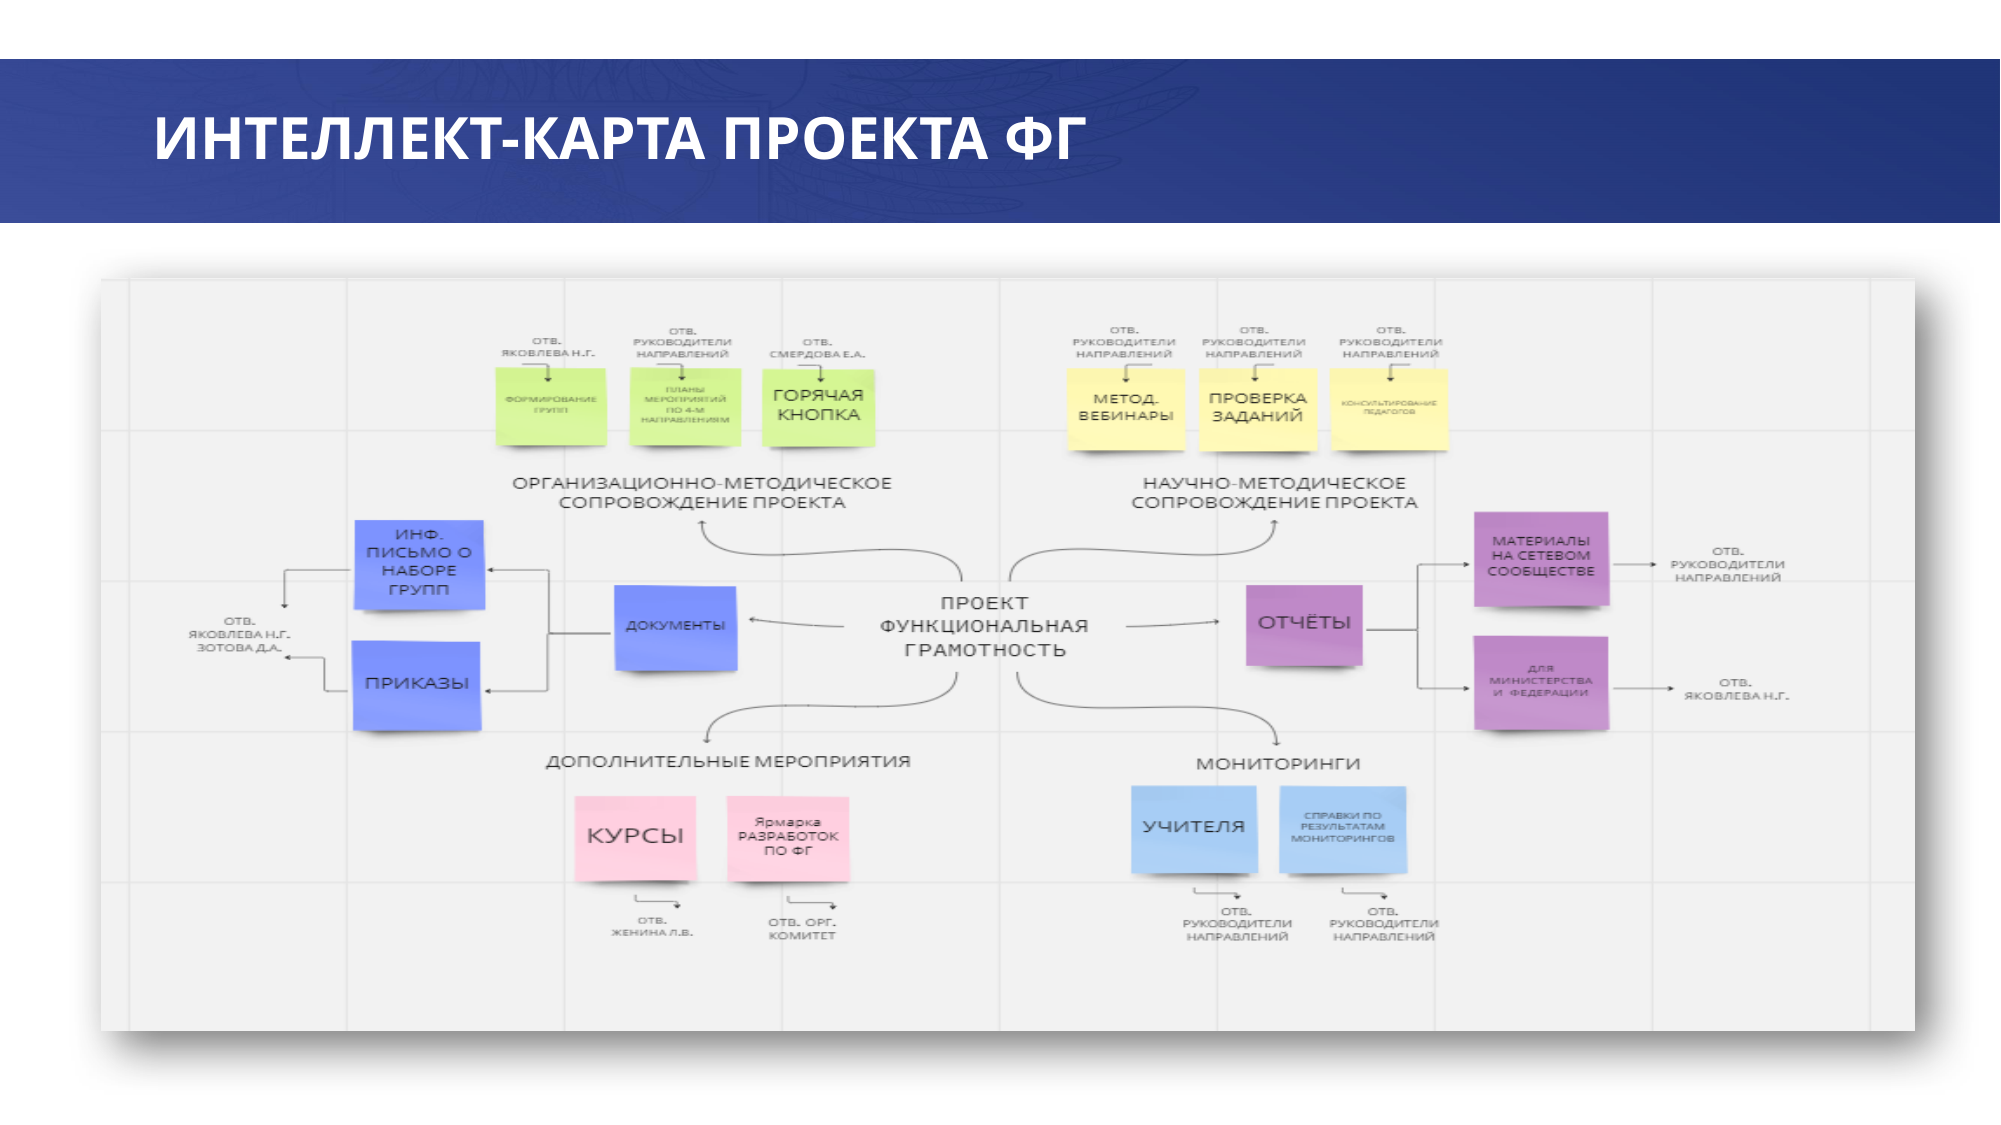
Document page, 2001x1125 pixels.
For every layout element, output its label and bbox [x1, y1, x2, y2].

picture [101, 278, 1915, 1031]
picture [0, 59, 2000, 223]
